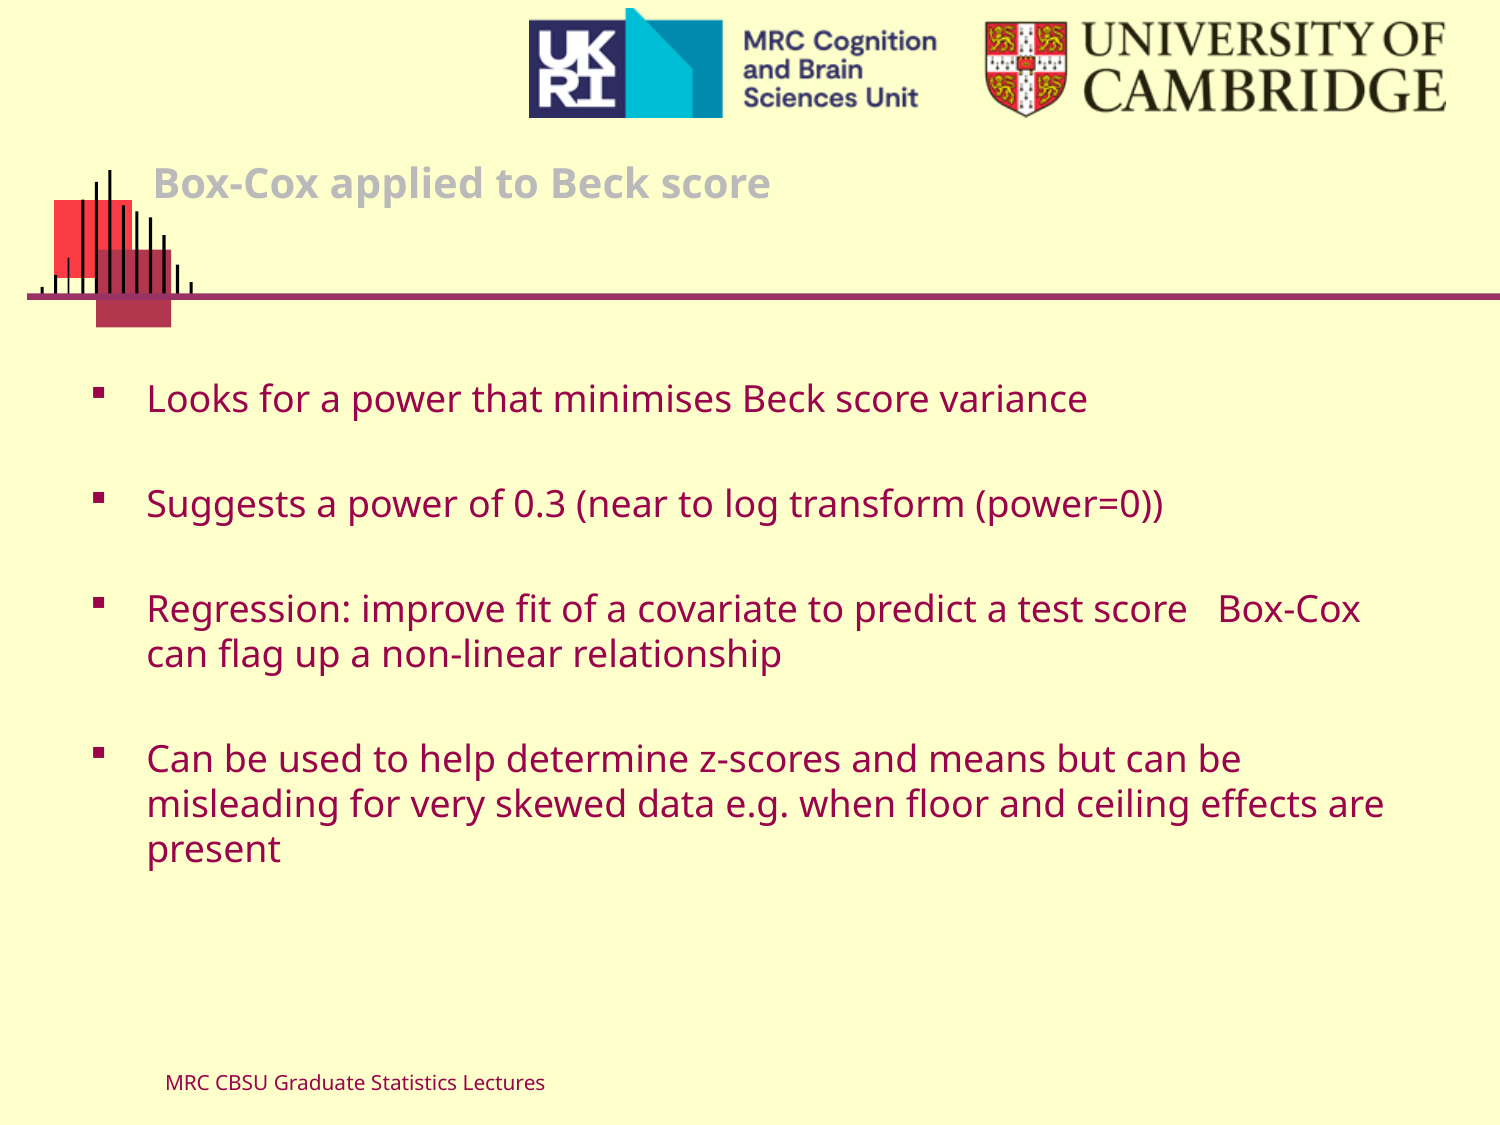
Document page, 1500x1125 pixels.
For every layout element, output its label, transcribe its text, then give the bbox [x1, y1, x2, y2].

picture [529, 8, 1446, 118]
footer MRC CBSU Graduate Statistics Lectures [149, 1062, 988, 1101]
list Looks for a power that minimises Beck score variance Suggests a power of 0.3 (near to log transform (power=0)) Regression: improve fit of a covariate to predict a test score Box-Cox can flag up a non-linear relationship Can be used to help determine z-scores and means but can be misleading for very skewed data e.g. when floor and ceiling effects are present [75, 262, 1425, 1038]
title Box-Cox applied to Beck score [137, 137, 988, 233]
